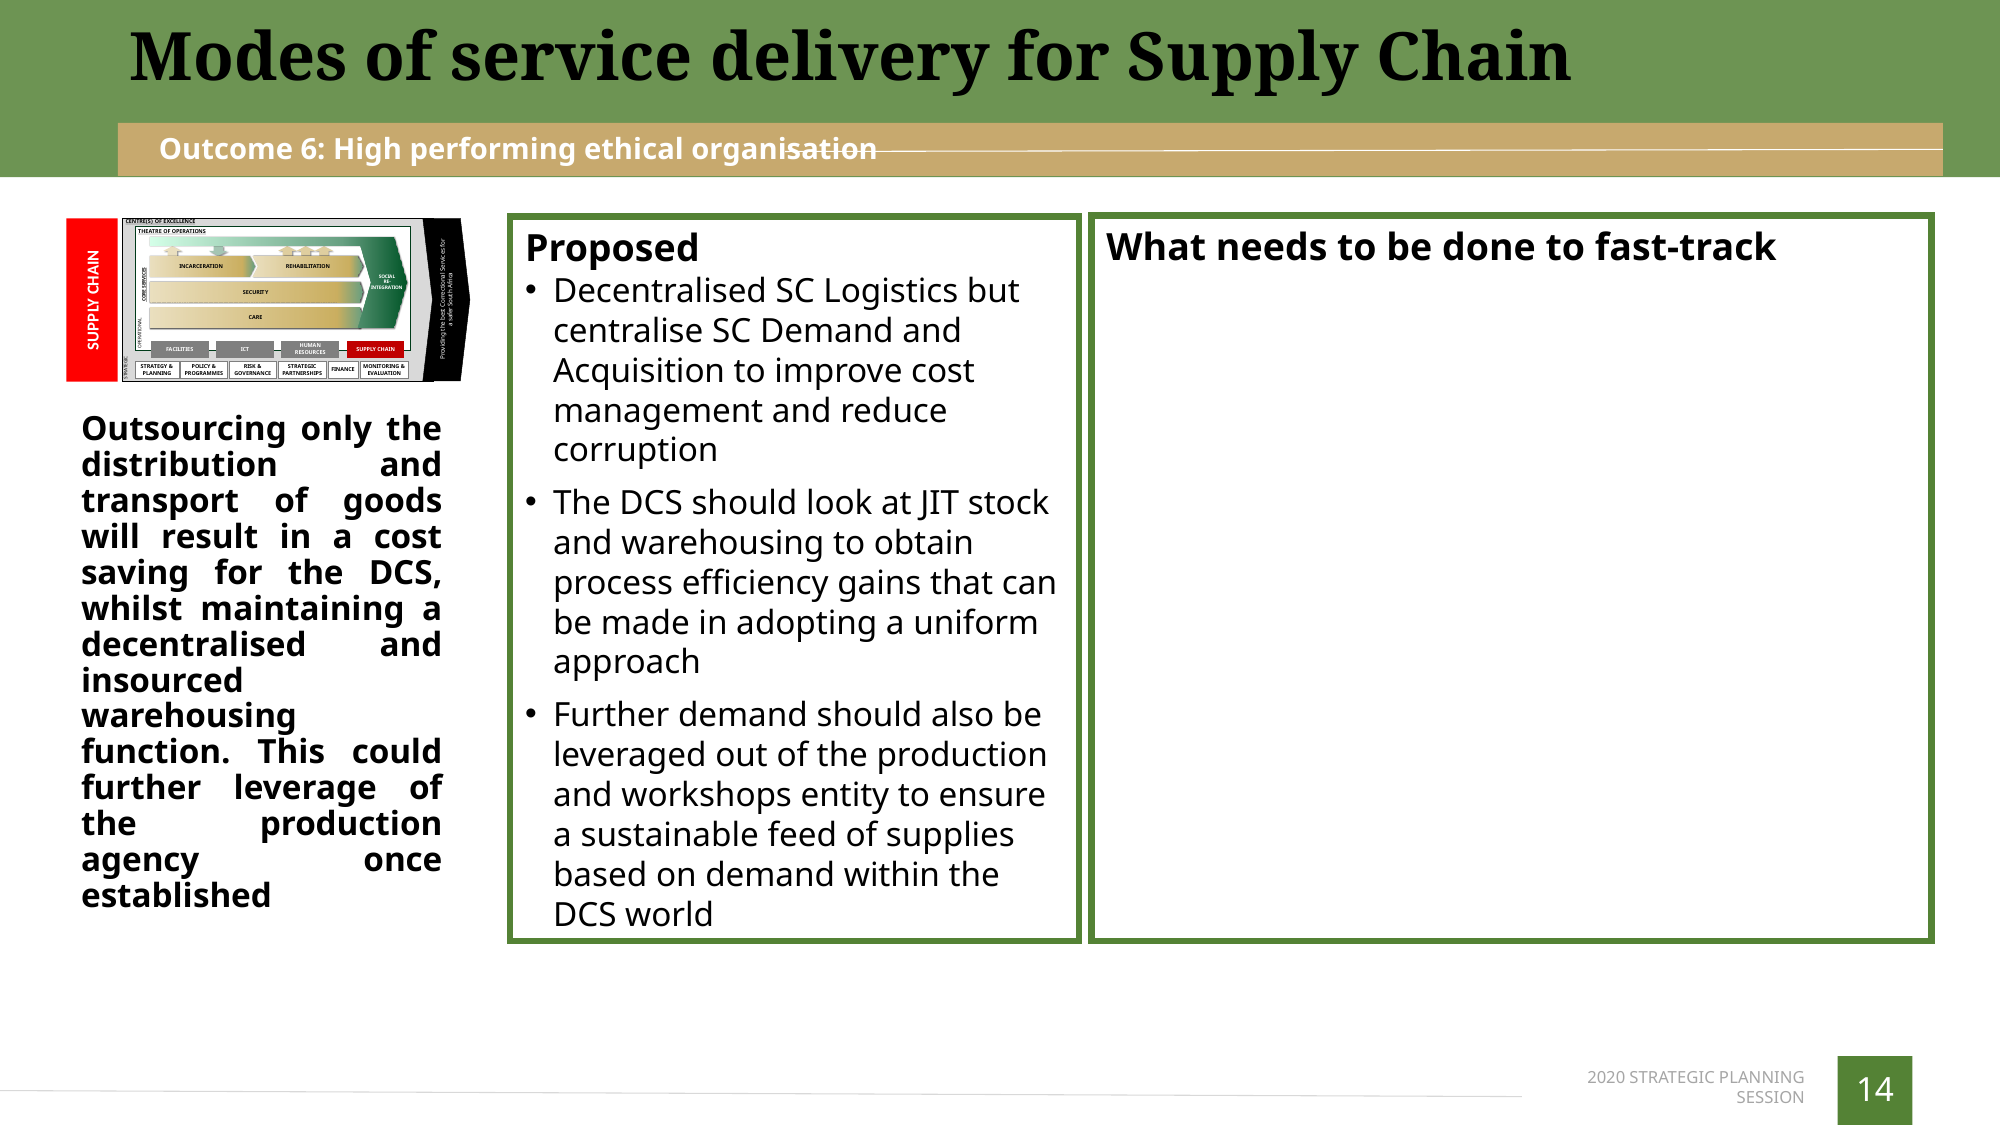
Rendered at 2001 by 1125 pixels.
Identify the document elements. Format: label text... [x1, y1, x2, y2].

picture [117, 216, 471, 382]
text_box Outsourcing only the distribution and transport of goods will result in a cost saving for the DCS, whilst maintaining a decentralised and insourced warehousing function. This could further leverage of the production agency once established [66, 404, 458, 923]
text_box Outcome 6: High performing ethical organisation [158, 130, 1286, 166]
text_box What needs to be done to fast-track [1091, 215, 1932, 942]
text_box Proposed Decentralised SC Logistics but centralise SC Demand and Acquisition to improve cost management and reduce corruption The DCS should look at JIT stock and warehousing to obtain process efficiency gains that can be made in adopting a uniform approach Further demand should also be leveraged out of the production and workshops entity to ensure a sustainable feed of supplies based on demand within the DCS world [510, 216, 1079, 942]
text_box SUPPLY CHAIN [65, 217, 119, 383]
title Modes of service delivery for Supply Chain [129, 23, 1865, 112]
